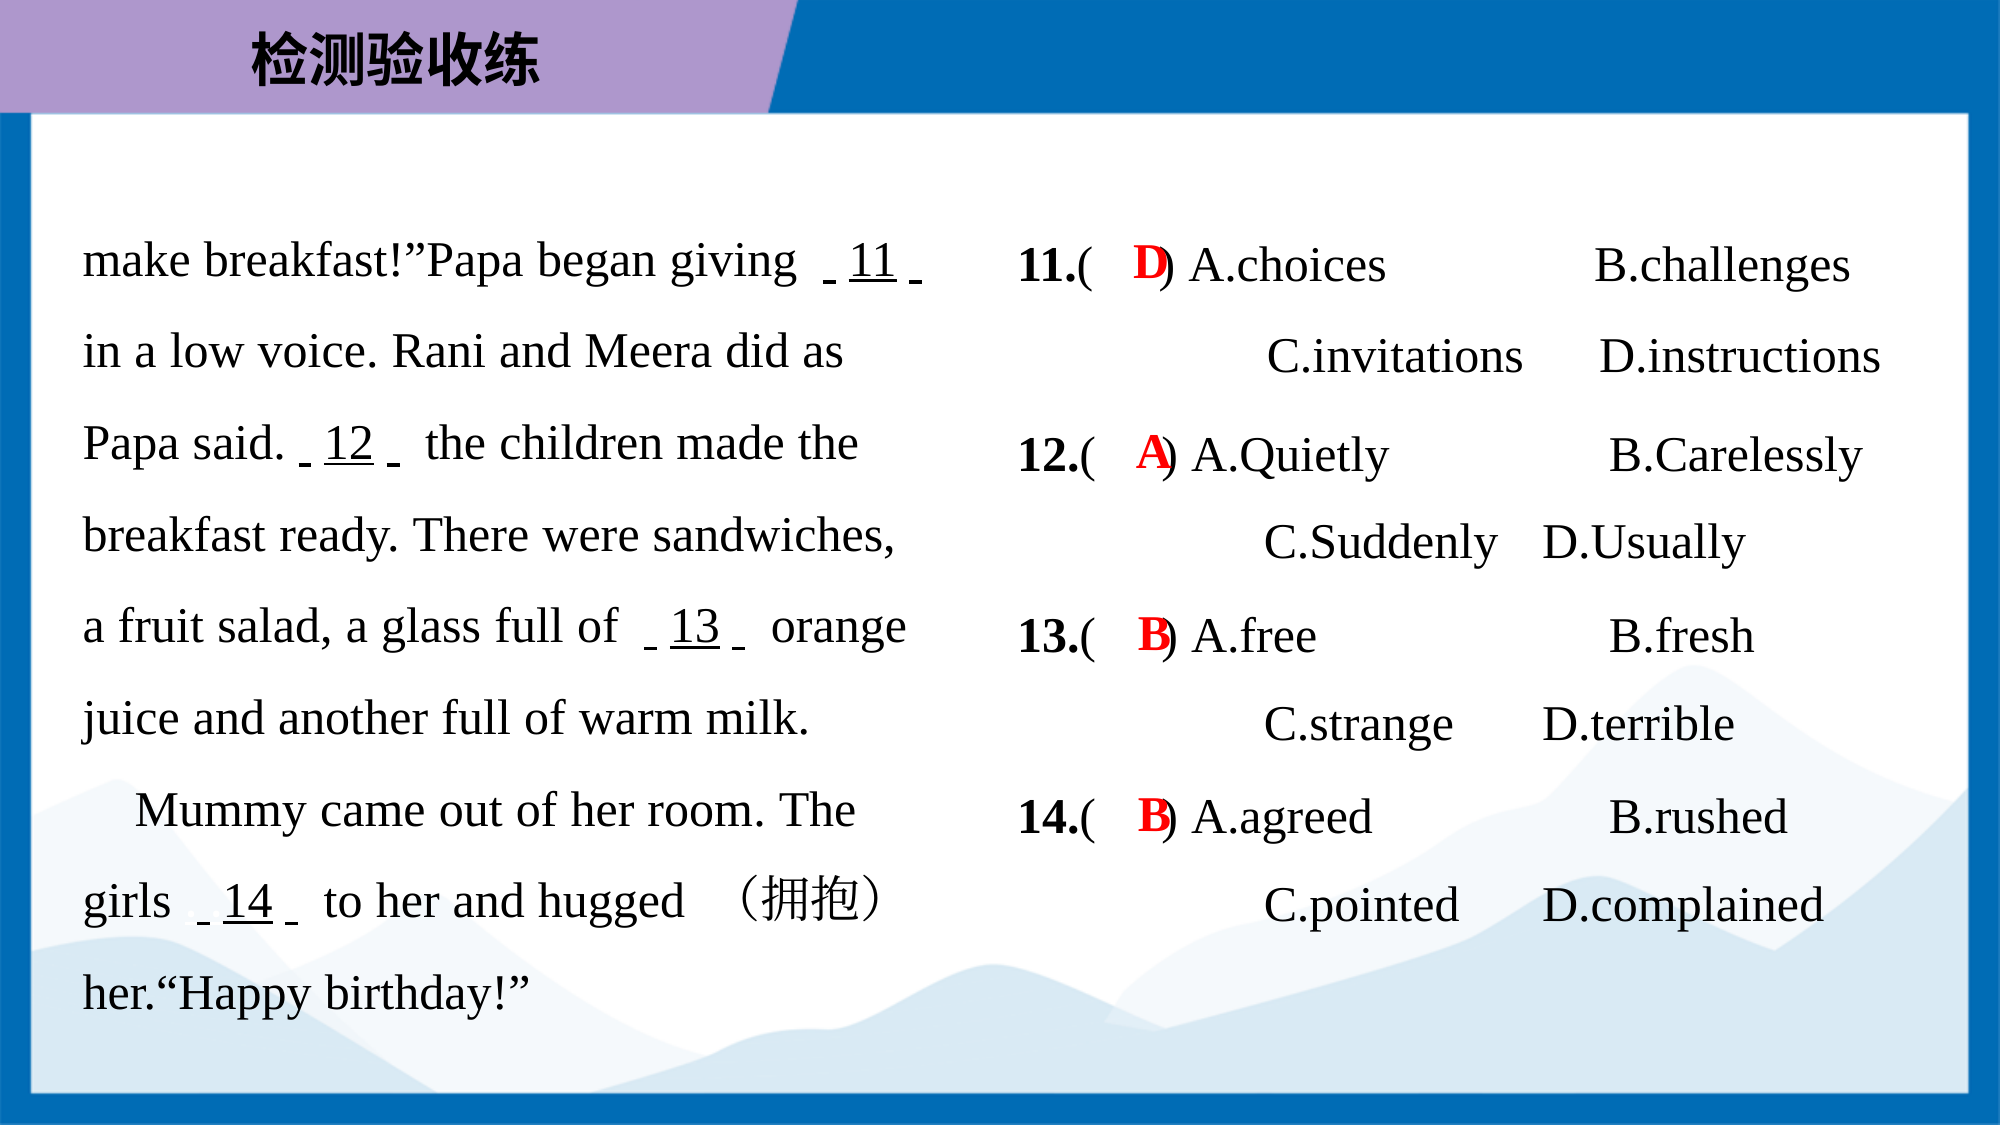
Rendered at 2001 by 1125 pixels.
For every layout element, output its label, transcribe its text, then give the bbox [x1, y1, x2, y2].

text_box B [1119, 572, 1190, 652]
text_box A [1117, 391, 1190, 470]
text_box 14.( ) A.agreed B.rushed C.pointed D.complained [1016, 752, 1919, 922]
text_box 13.( ) A.free B.fresh C.strange D.terrible [1016, 571, 1919, 741]
text_box make breakfast!”Papa began giving . .11. . in a low voice. Rani and Meera did as Papa said.. .12. . the children made the breakfast ready. There were sandwiches, a fruit salad, a glass full of . .13. . orange juice and another full of warm milk. Mummy came out of her room. The girls . .14. . to her and hugged （拥抱） her.“Happy birthday!” [82, 194, 984, 1020]
text_box 11.( ) A.choices B.challenges C.invitations D.instructions [1016, 199, 1919, 383]
text_box B [1119, 753, 1190, 833]
text_box D [1114, 201, 1188, 280]
picture [0, 0, 2000, 1125]
text_box 12.( ) A.Quietly B.Carelessly C.Suddenly D.Usually [1016, 389, 1919, 559]
